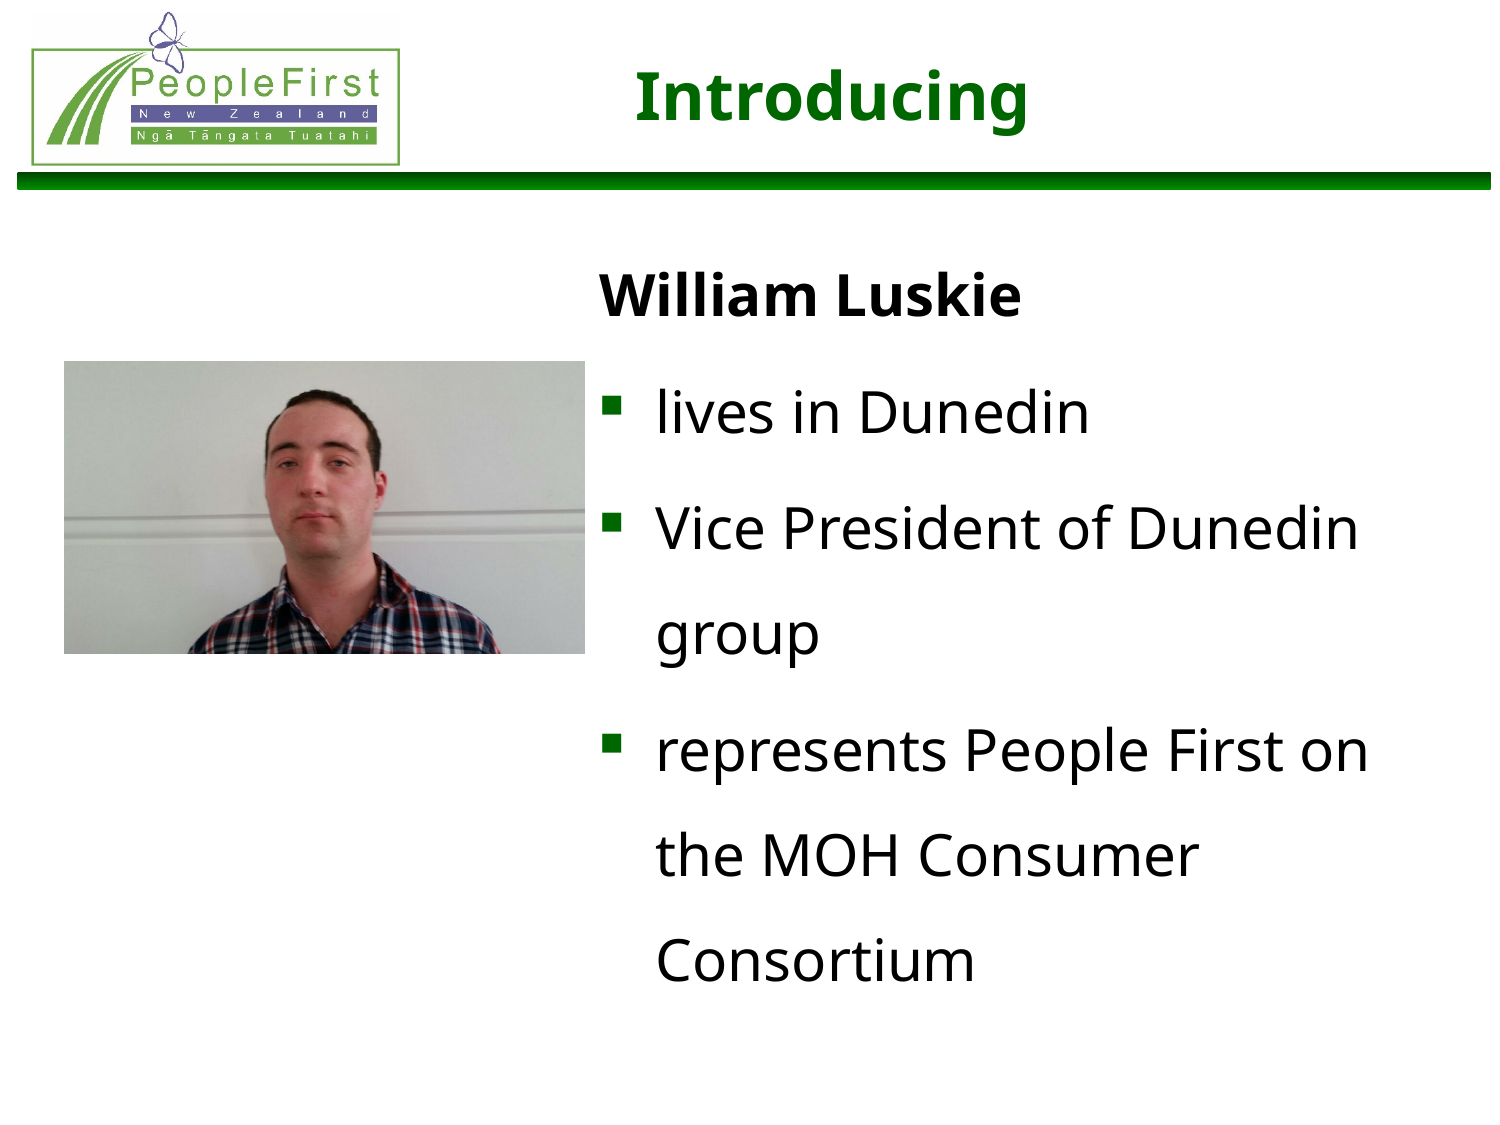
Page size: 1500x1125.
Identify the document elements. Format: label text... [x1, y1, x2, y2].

picture [64, 360, 585, 654]
list William Luskie lives in Dunedin Vice President of Dunedin group represents People First on the MOH Consumer Consortium [584, 215, 1459, 1002]
title Introducing [336, 45, 1341, 125]
picture [31, 11, 400, 166]
